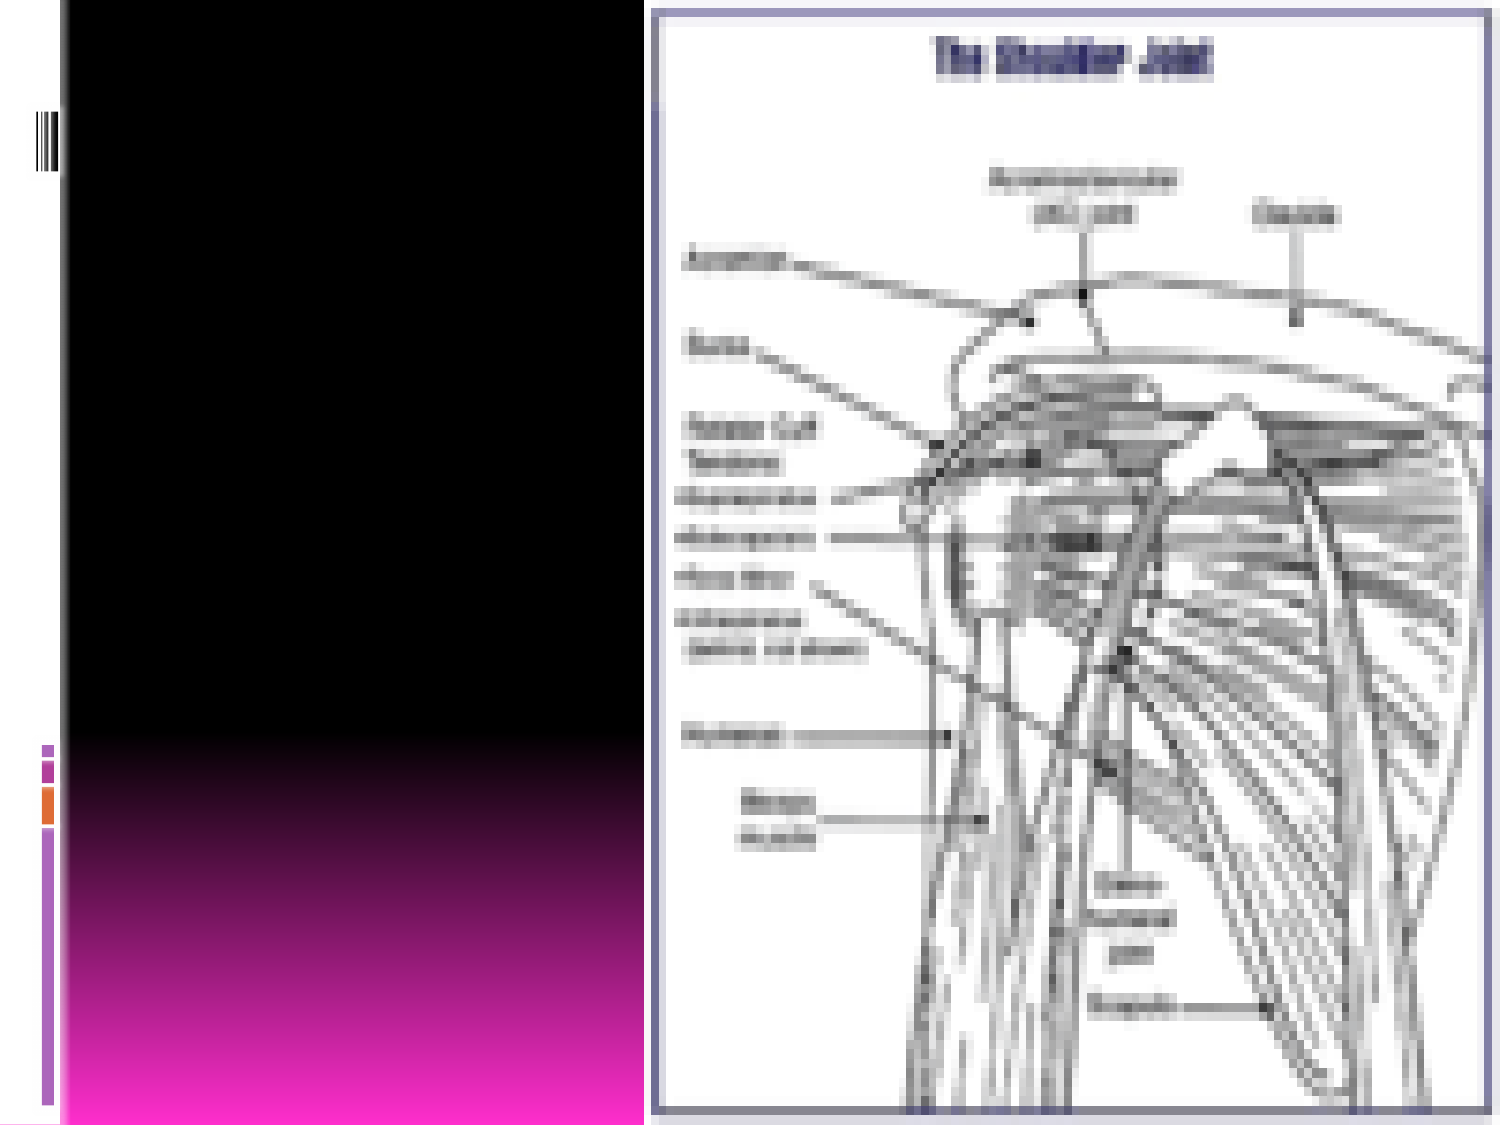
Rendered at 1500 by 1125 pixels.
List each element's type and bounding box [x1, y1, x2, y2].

list [643, 0, 1500, 1125]
